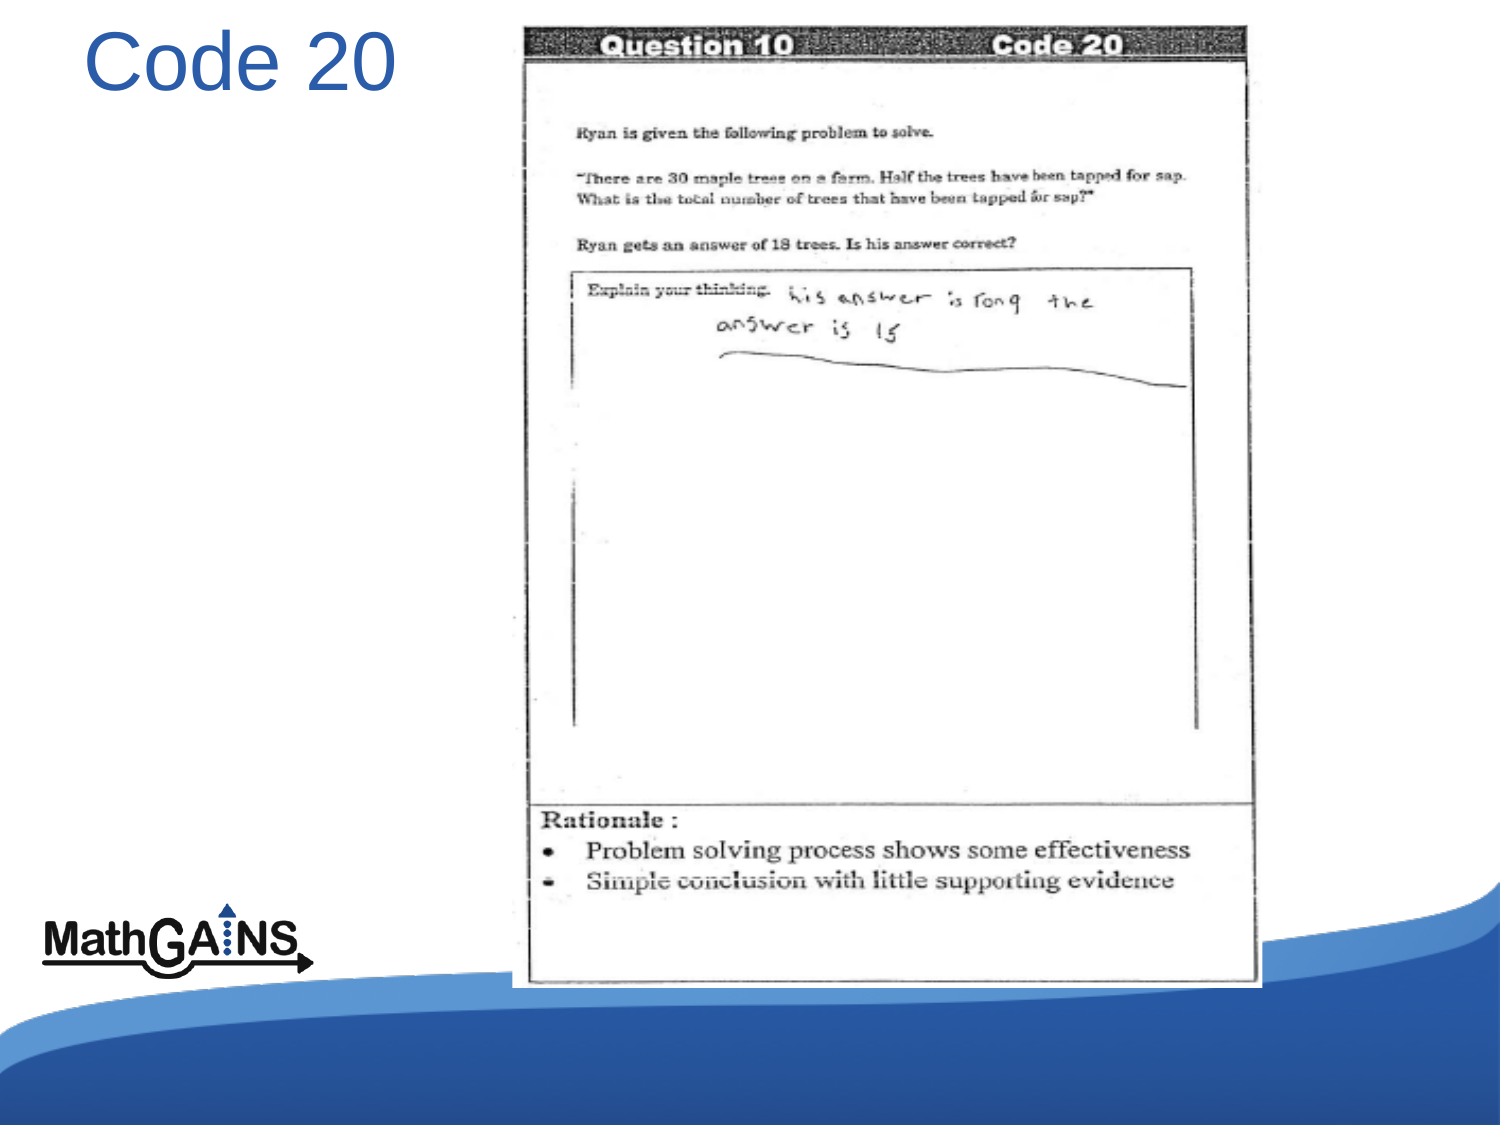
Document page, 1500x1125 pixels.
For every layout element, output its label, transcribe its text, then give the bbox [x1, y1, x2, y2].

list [512, 24, 1263, 988]
title Code 20 [75, 14, 1425, 100]
picture [0, 878, 1500, 1125]
